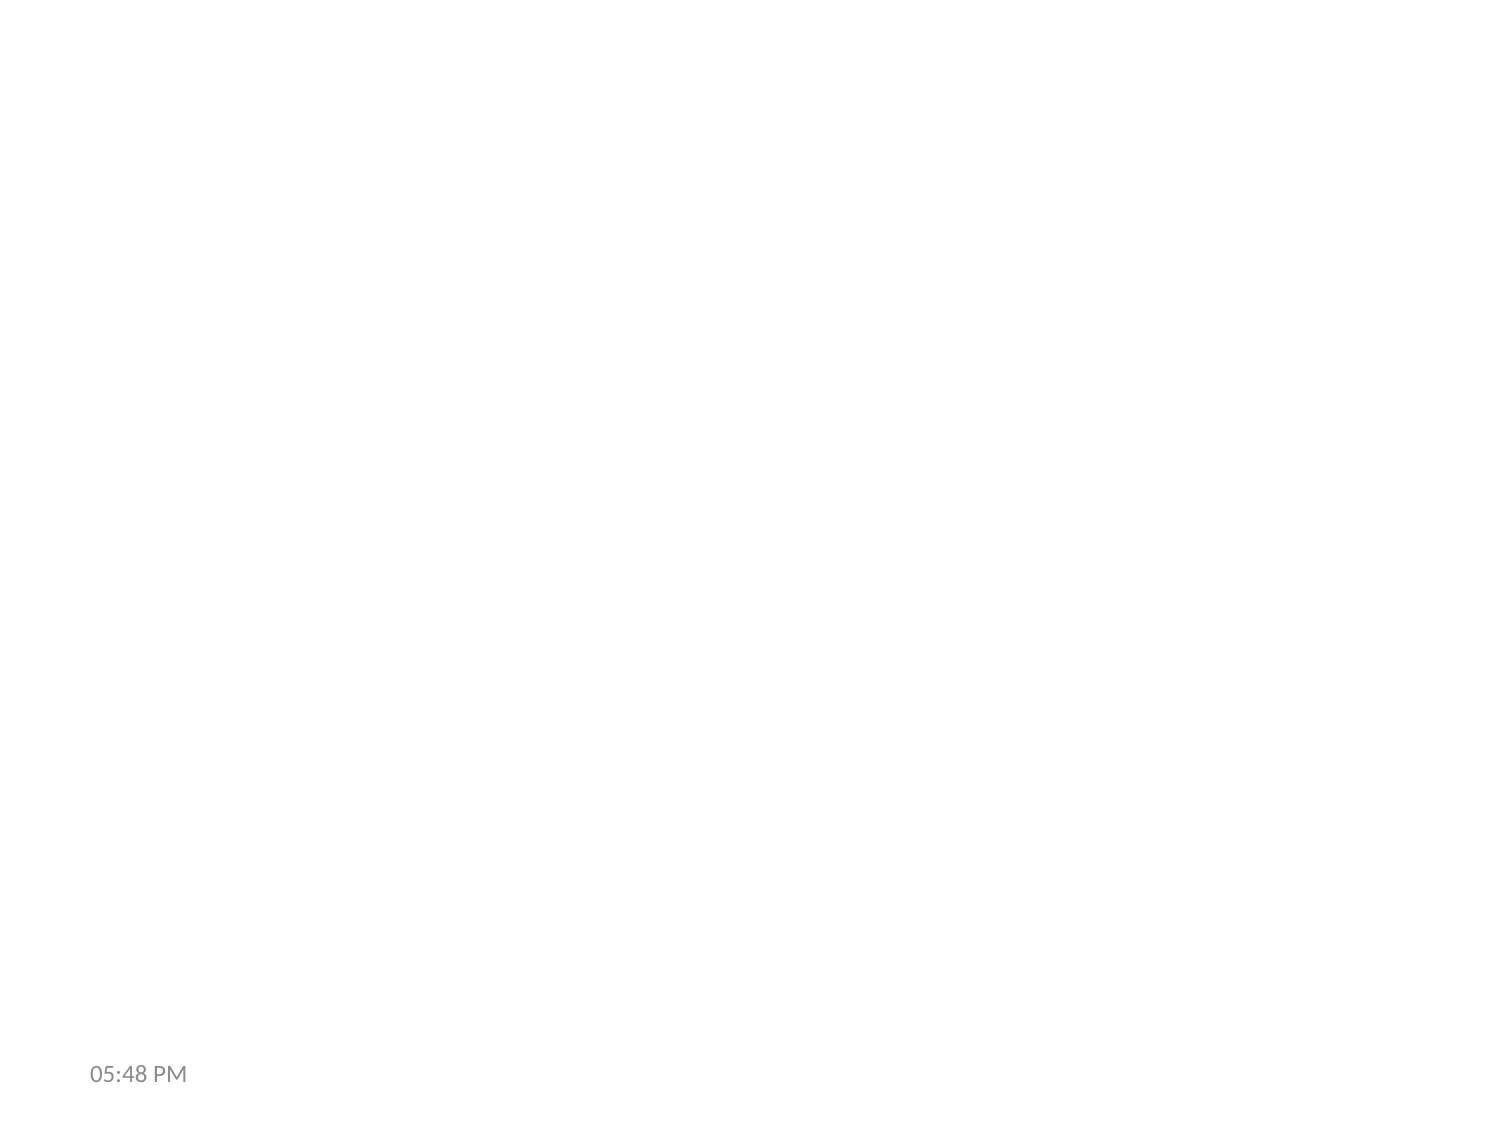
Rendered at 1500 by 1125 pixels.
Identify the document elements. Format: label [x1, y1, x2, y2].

slide_number [75, 1042, 425, 1103]
